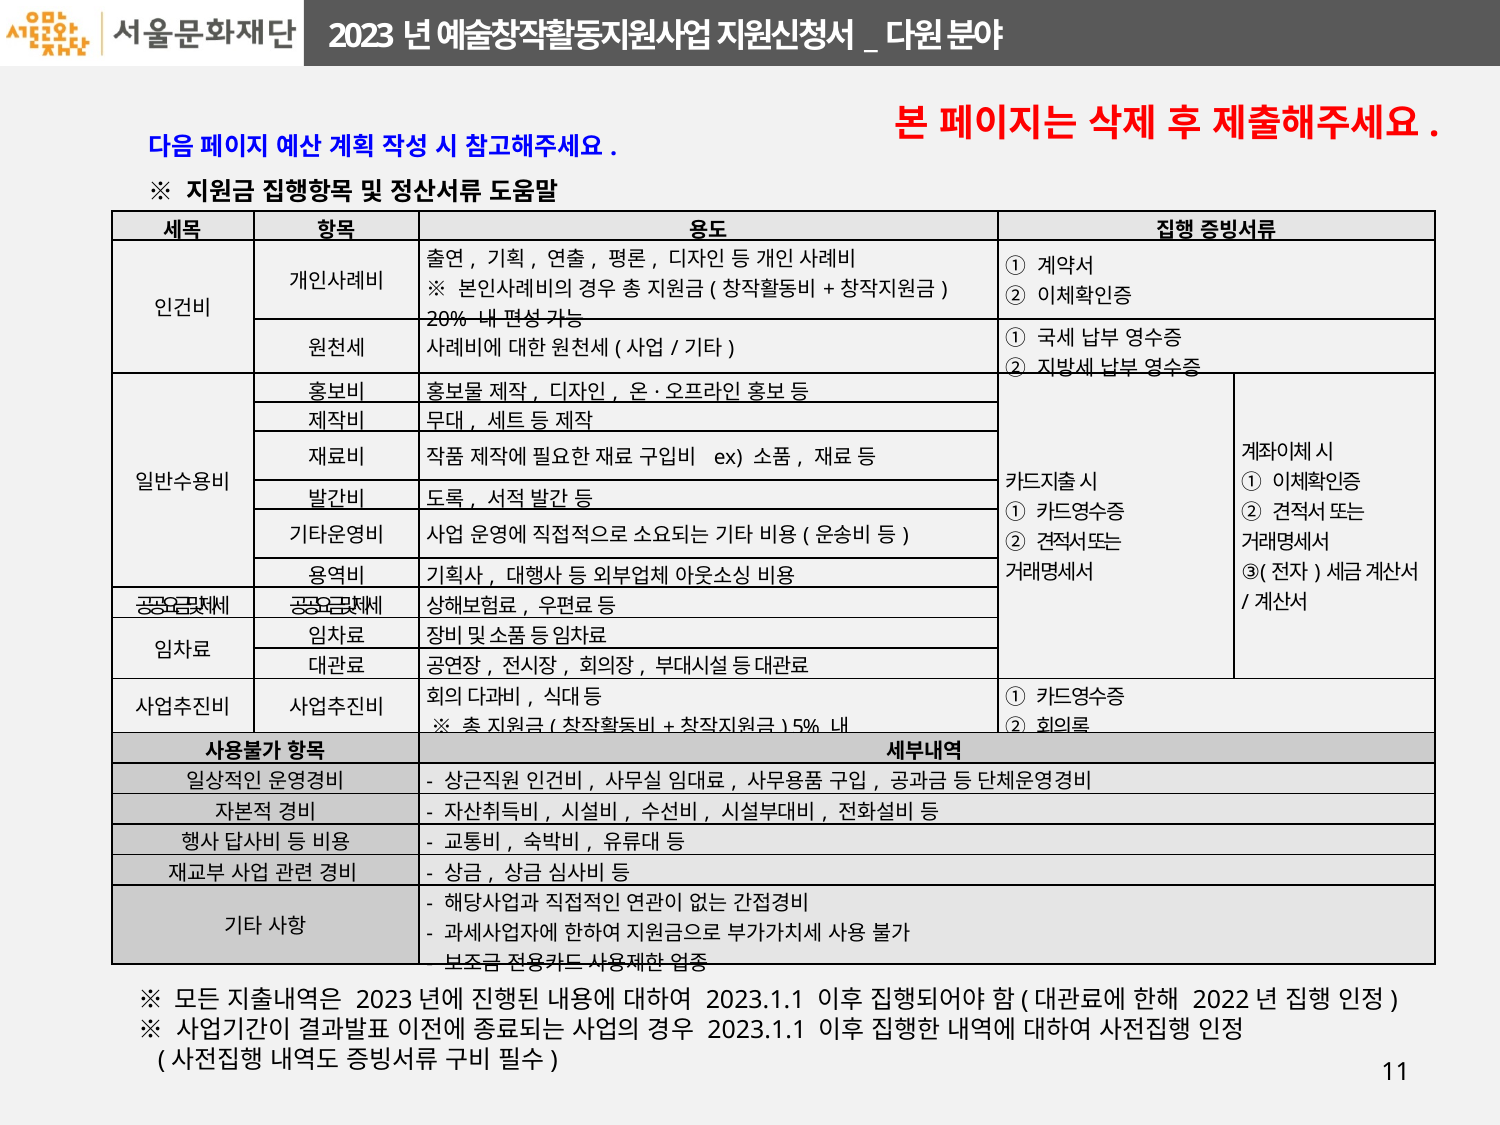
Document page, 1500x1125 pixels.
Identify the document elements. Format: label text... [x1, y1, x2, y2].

table_cell 임차료 [255, 618, 418, 647]
table_cell 사용불가 항목 [113, 733, 418, 762]
table_cell 홍보비 [255, 374, 418, 401]
table_cell 계좌이체 시 ① 이체확인증 ② 견적서 또는 거래명세서 ③(전자)세금 계산서/계산서 [1235, 374, 1434, 678]
table_header 항목 [255, 212, 418, 239]
table_cell 행사 답사비 등 비용 [113, 825, 418, 854]
table_cell 홍보물 제작, 디자인, 온·오프라인 홍보 등 [420, 374, 997, 401]
picture [6, 6, 298, 61]
table_cell 공공요금 및 제세 [113, 588, 253, 617]
table_cell 임차료 [113, 618, 253, 678]
text_box 본 페이지는 삭제 후 제출해주세요. [880, 91, 1455, 152]
table_cell 공연장, 전시장, 회의장, 부대시설 등 대관료 [420, 649, 997, 678]
table_cell 사례비에 대한 원천세(사업/기타) [420, 320, 997, 372]
table_cell 장비 및 소품 등 임차료 [420, 618, 997, 647]
table_cell 도록, 서적 발간 등 [420, 481, 997, 508]
table_cell 원천세 [255, 320, 418, 372]
table_cell 무대, 세트 등 제작 [420, 403, 997, 430]
table_cell ① 계약서 ② 이체확인증 [999, 241, 1434, 318]
table_cell 작품 제작에 필요한 재료 구입비 ex) 소품, 재료 등 [420, 432, 997, 479]
table_header 집행 증빙서류 [999, 212, 1434, 239]
table_cell 재료비 [255, 432, 418, 479]
table_cell - 자산취득비, 시설비, 수선비, 시설부대비, 전화설비 등 [420, 794, 1434, 823]
table_cell ① 국세 납부 영수증 ② 지방세 납부 영수증 [999, 320, 1434, 372]
table_header 세목 [113, 212, 253, 239]
table_cell - 상금, 상금 심사비 등 [420, 855, 1434, 884]
table_cell 자본적 경비 [113, 794, 418, 823]
table_cell 기타 사항 [113, 886, 418, 963]
table_cell ① 카드영수증 ② 회의록 [999, 679, 1434, 732]
table_cell - 상근직원 인건비, 사무실 임대료, 사무용품 구입, 공과금 등 단체운영경비 [420, 764, 1434, 793]
text_box 다음 페이지 예산 계획 작성 시 참고해주세요. ※ 지원금 집행항목 및 정산서류 도움말 [133, 107, 633, 210]
table_cell 발간비 [255, 481, 418, 508]
table_cell 상해보험료, 우편료 등 [420, 588, 997, 617]
table_cell 사업추진비 [255, 679, 418, 732]
table_cell 회의 다과비, 식대 등 ※ 총 지원금(창작활동비+창작지원금) 5% 내 [420, 679, 997, 732]
table_header 용도 [420, 212, 997, 239]
slide_number 11 [1074, 1042, 1425, 1103]
table_cell - 해당사업과 직접적인 연관이 없는 간접경비 - 과세사업자에 한하여 지원금으로 부가가치세 사용 불가 - 보조금 전용카드 사용제한 업종 [420, 886, 1434, 963]
table_cell 출연, 기획, 연출, 평론, 디자인 등 개인 사례비 ※ 본인사례비의 경우 총 지원금(창작활동비+창작지원금) 20% 내 편성 가능 [420, 241, 997, 318]
table_cell 개인사례비 [255, 241, 418, 318]
table_cell - 교통비, 숙박비, 유류대 등 [420, 825, 1434, 854]
table_cell 대관료 [255, 649, 418, 678]
table_cell 사업 운영에 직접적으로 소요되는 기타 비용(운송비 등) [420, 510, 997, 557]
table_cell 용역비 [255, 559, 418, 586]
text_box ※ 모든 지출내역은 2023년에 진행된 내용에 대하여 2023.1.1 이후 집행되어야 함(대관료에 한해 2022년 집행 인정) ※ 사업기간이 결과발표 이전에 종료되는 사업의 경우 2023.1.1 이후 집행한 내역에 대하여 사전집행 인정 (사전집행 내역도 증빙서류 구비 필수) [123, 975, 1413, 1081]
table_cell 일상적인 운영경비 [113, 764, 418, 793]
table_cell 인건비 [113, 241, 253, 372]
table_cell 세부내역 [420, 733, 1434, 762]
table_cell 사업추진비 [113, 679, 253, 732]
table_cell 공공요금 및 제세 [255, 588, 418, 617]
table_cell 기획사, 대행사 등 외부업체 아웃소싱 비용 [420, 559, 997, 586]
table_cell 제작비 [255, 403, 418, 430]
table_cell 기타운영비 [255, 510, 418, 557]
table_cell 일반수용비 [113, 374, 253, 586]
table_cell 카드지출 시 ① 카드영수증 ② 견적서 또는 거래명세서 [999, 374, 1233, 678]
table_cell 재교부 사업 관련 경비 [113, 855, 418, 884]
